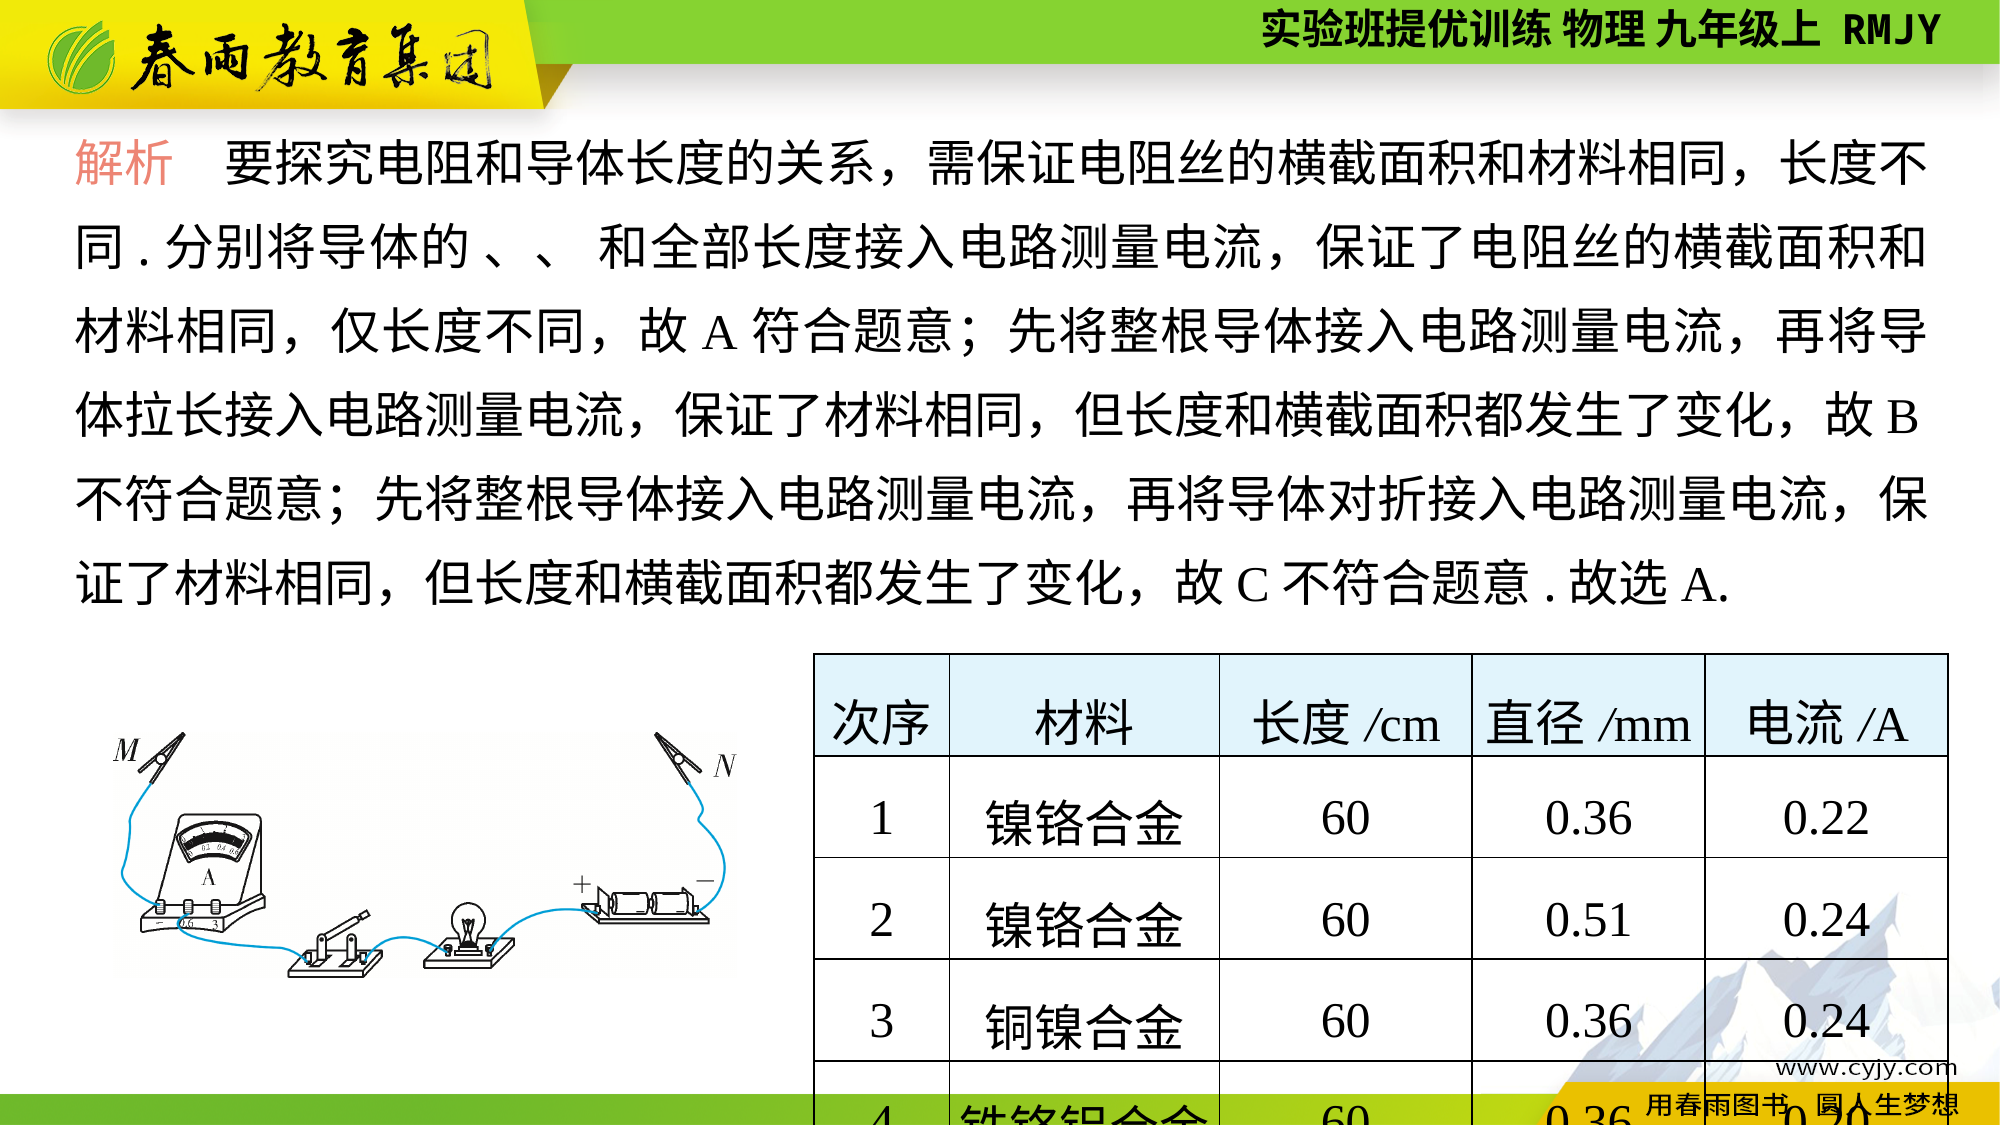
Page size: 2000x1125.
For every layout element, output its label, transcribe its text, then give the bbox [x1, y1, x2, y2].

table_cell 3 [815, 960, 949, 1060]
table_cell 镍铬合金 [950, 757, 1219, 857]
table_cell 60 [1220, 960, 1471, 1060]
table_cell 1 [815, 757, 949, 857]
table_cell 4 [815, 1062, 949, 1125]
table_cell 0.36 [1473, 960, 1704, 1060]
table_cell 0.51 [1473, 858, 1704, 958]
table_cell 0.24 [1706, 960, 1947, 1060]
picture [0, 0, 2000, 1125]
table_header 电流/A [1706, 655, 1947, 755]
table_cell 铁铬铝合金 [950, 1062, 1219, 1125]
table_header 长度/cm [1220, 655, 1471, 755]
table_cell 0.24 [1706, 858, 1947, 958]
table_cell 60 [1220, 858, 1471, 958]
table_cell 0.36 [1473, 757, 1704, 857]
table_cell 0.20 [1706, 1062, 1947, 1125]
table_cell 2 [815, 858, 949, 958]
table_cell 铜镍合金 [950, 960, 1219, 1060]
table_header 次序 [815, 655, 949, 755]
table_cell 60 [1220, 757, 1471, 857]
table_cell 0.22 [1706, 757, 1947, 857]
table_header 直径/mm [1473, 655, 1704, 755]
table_cell 0.36 [1473, 1062, 1704, 1125]
table_cell 镍铬合金 [950, 858, 1219, 958]
table_cell 60 [1220, 1062, 1471, 1125]
table_header 材料 [950, 655, 1219, 755]
